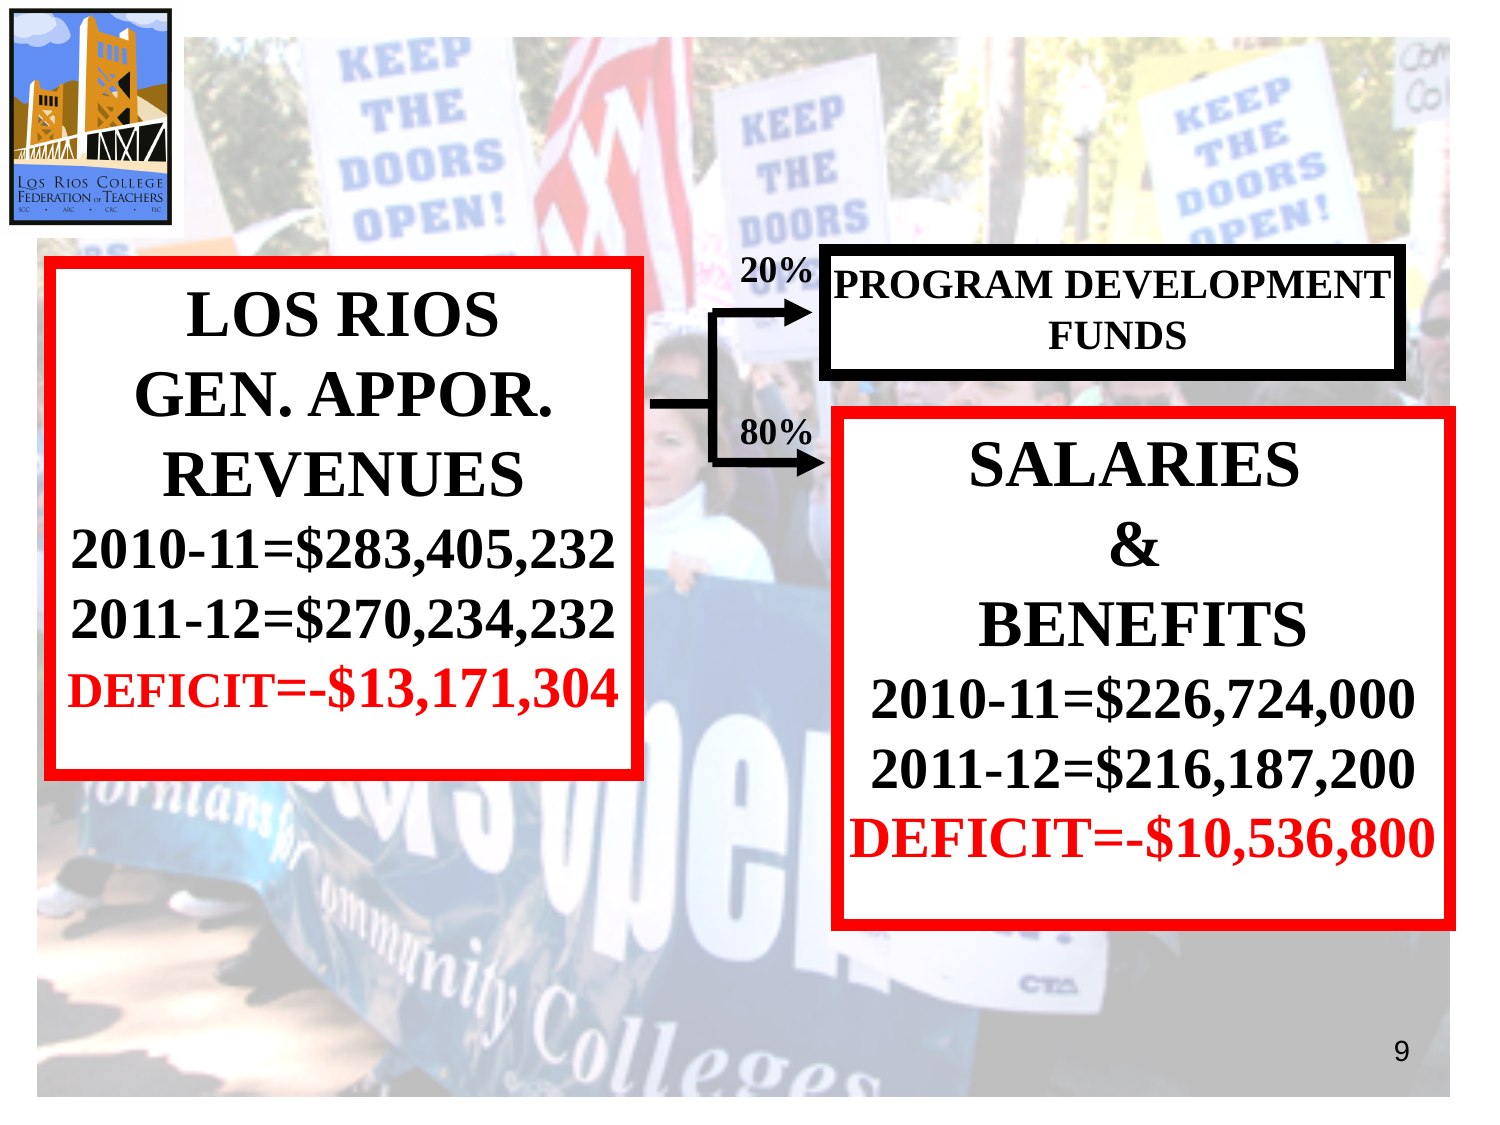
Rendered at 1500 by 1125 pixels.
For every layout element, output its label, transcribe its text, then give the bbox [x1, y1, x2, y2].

text_box 20% [725, 237, 838, 286]
text_box [712, 306, 813, 319]
slide_number 9 [1074, 1024, 1426, 1103]
text_box LOS RIOS GEN. APPOR. REVENUES 2010-11=$283,405,232 2011-12=$270,234,232 DEFICIT=-$13,171,304 [49, 262, 638, 775]
text_box PROGRAM DEVELOPMENT FUNDS [825, 249, 1400, 375]
text_box SALARIES & BENEFITS 2010-11=$226,724,000 2011-12=$216,187,200 DEFICIT=-$10,536,800 [837, 412, 1450, 925]
picture [0, 0, 184, 238]
text_box [712, 456, 826, 469]
text_box 80% [725, 399, 838, 449]
